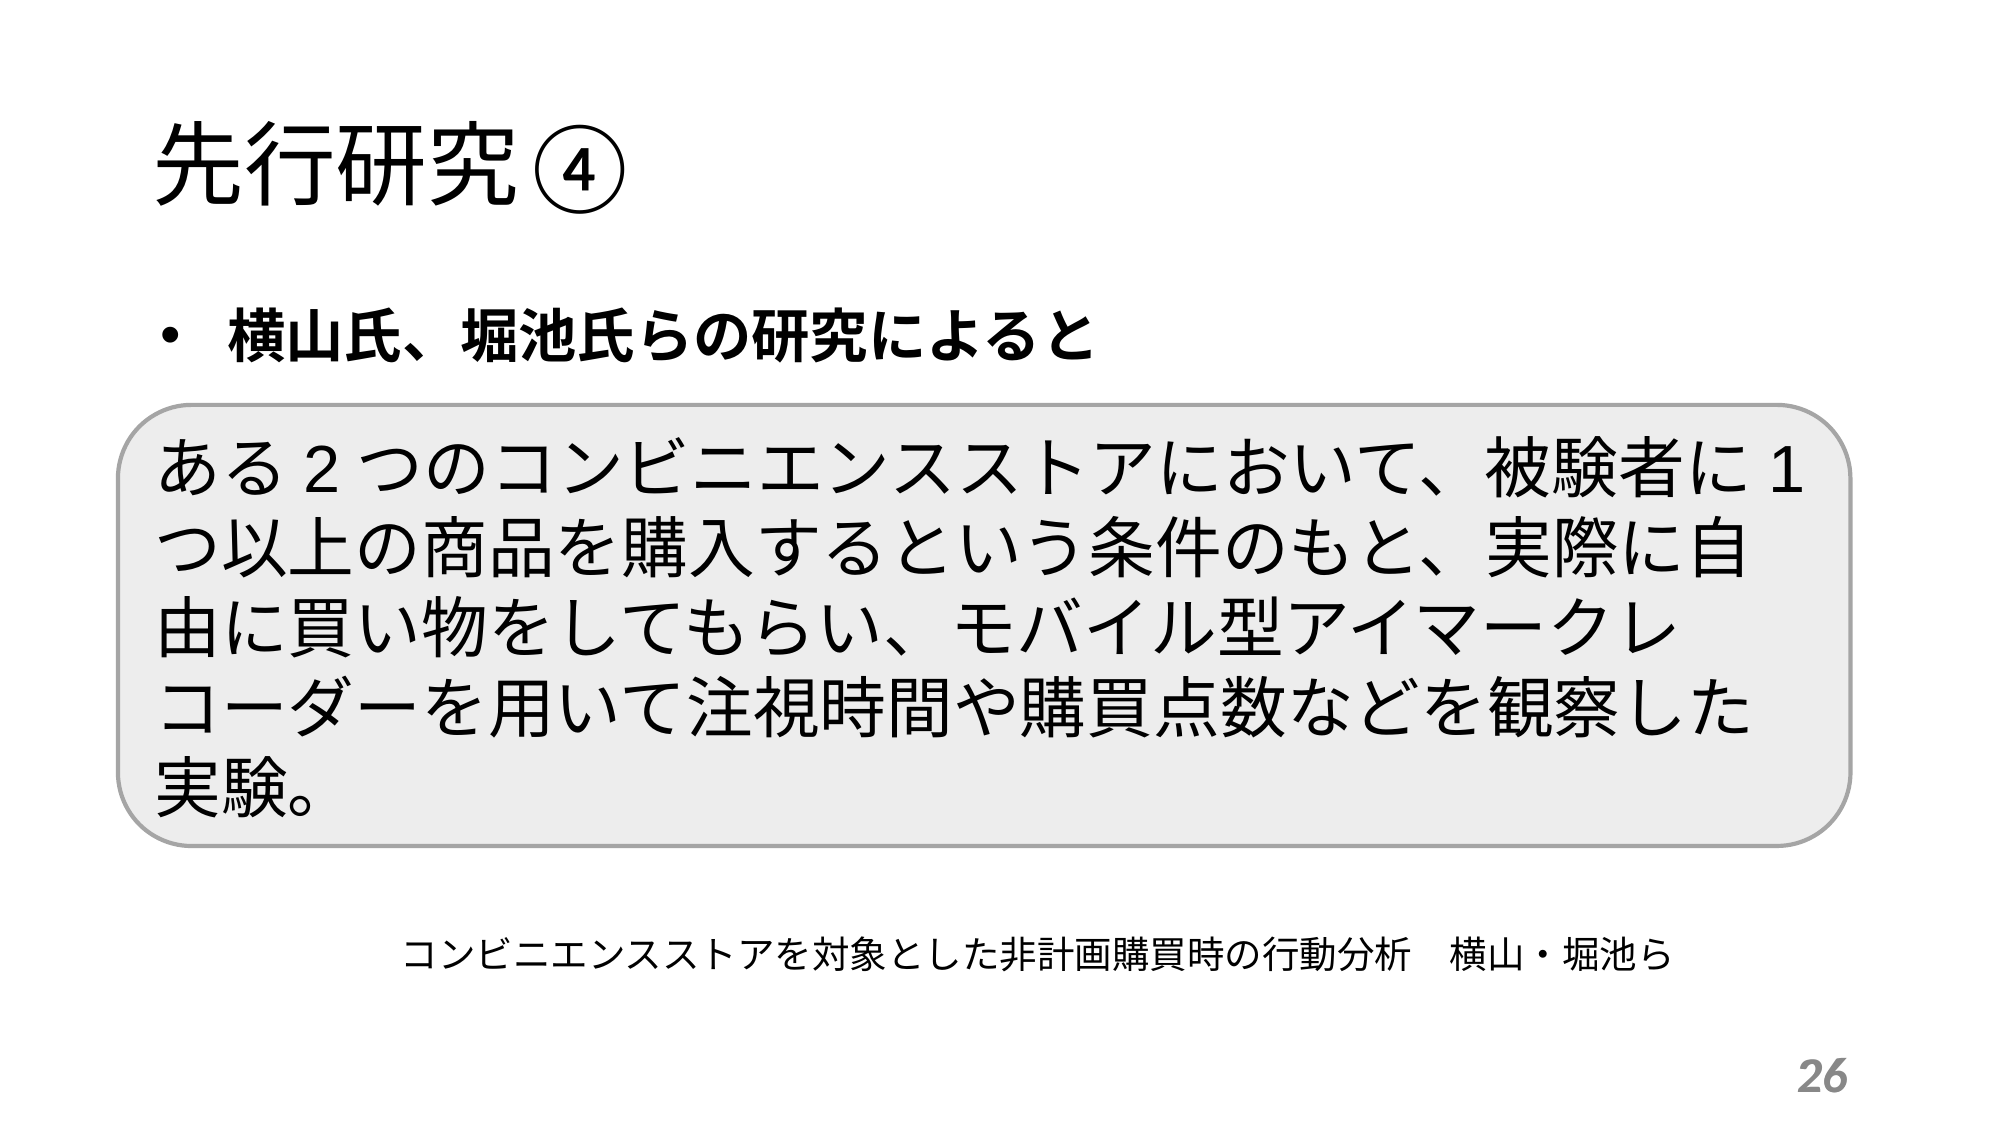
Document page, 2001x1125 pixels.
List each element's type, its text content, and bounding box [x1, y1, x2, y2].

text_box ある2つのコンビニエンスストアにおいて、被験者に1つ以上の商品を購入するという条件のもと、実際に自由に買い物をしてもらい、モバイル型アイマークレコーダーを用いて注視時間や購買点数などを観察した実験。 [117, 404, 1851, 847]
slide_number 26 [1412, 1042, 1863, 1103]
title 先行研究④ [137, 59, 1863, 278]
text_box コンビニエンスストアを対象とした非計画購買時の行動分析 横山・堀池ら [385, 923, 1749, 986]
list 横山氏、堀池氏らの研究によると [137, 299, 1863, 1014]
